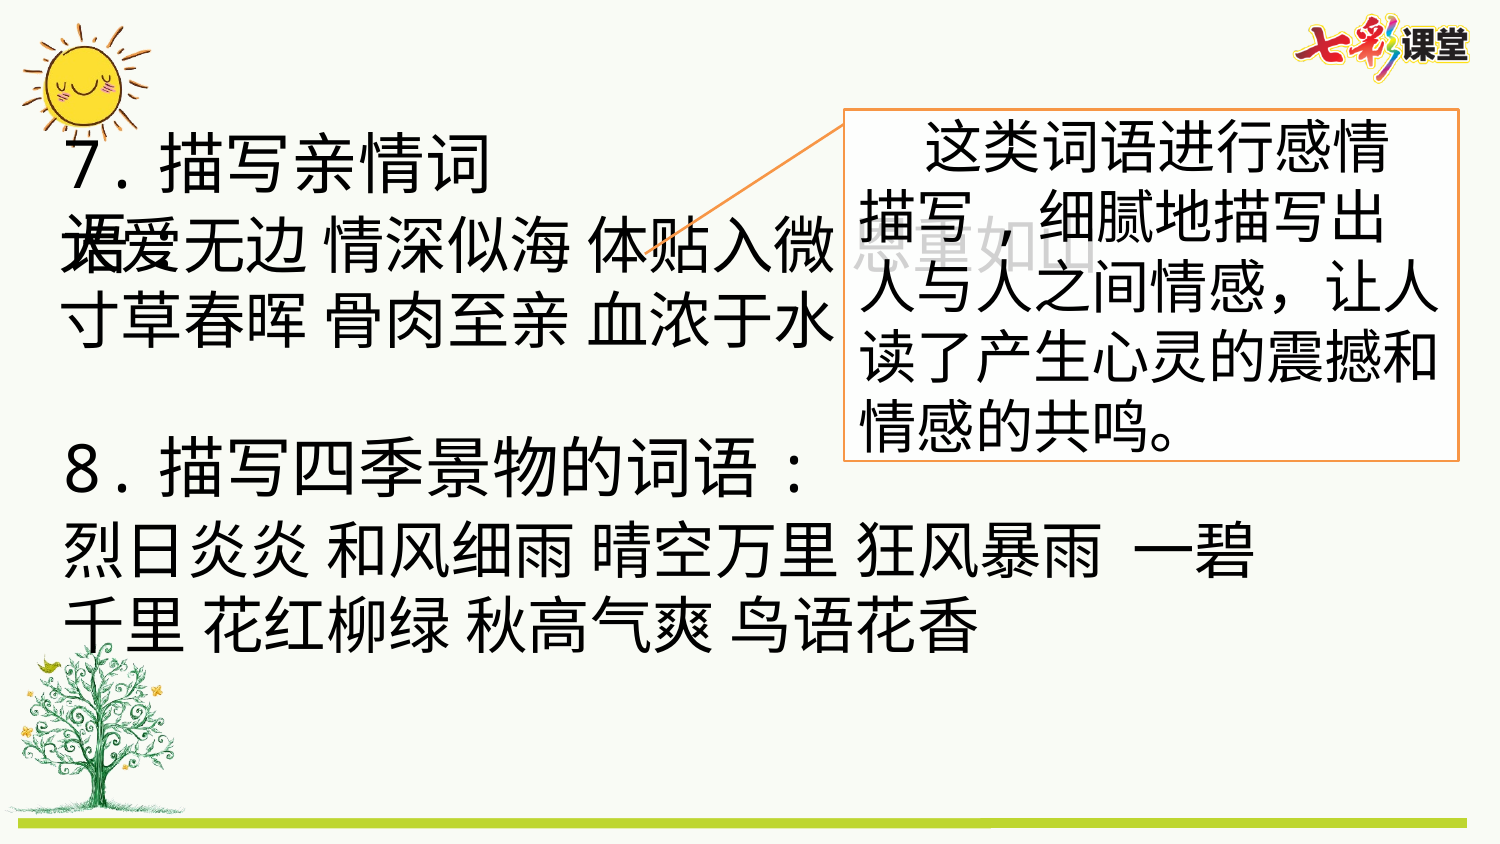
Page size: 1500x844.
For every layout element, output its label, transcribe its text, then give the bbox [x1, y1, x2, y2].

picture [0, 0, 173, 172]
text_box 烈日炎炎 和风细雨 晴空万里 狂风暴雨 一碧千里 花红柳绿 秋高气爽 鸟语花香 [47, 503, 1333, 669]
text_box 这类词语进行感情描写,细腻地描写出人与人之间情感，让人读了产生心灵的震撼和情感的共鸣。 [644, 108, 1460, 462]
picture [1291, 9, 1472, 87]
picture [0, 608, 1467, 844]
text_box 7.描写亲情词语: [47, 114, 556, 290]
text_box 大爱无边 情深似海 体贴入微 恩重如山 寸草春晖 骨肉至亲 血浓于水 [43, 198, 843, 363]
text_box 8.描写四季景物的词语: [47, 418, 847, 513]
